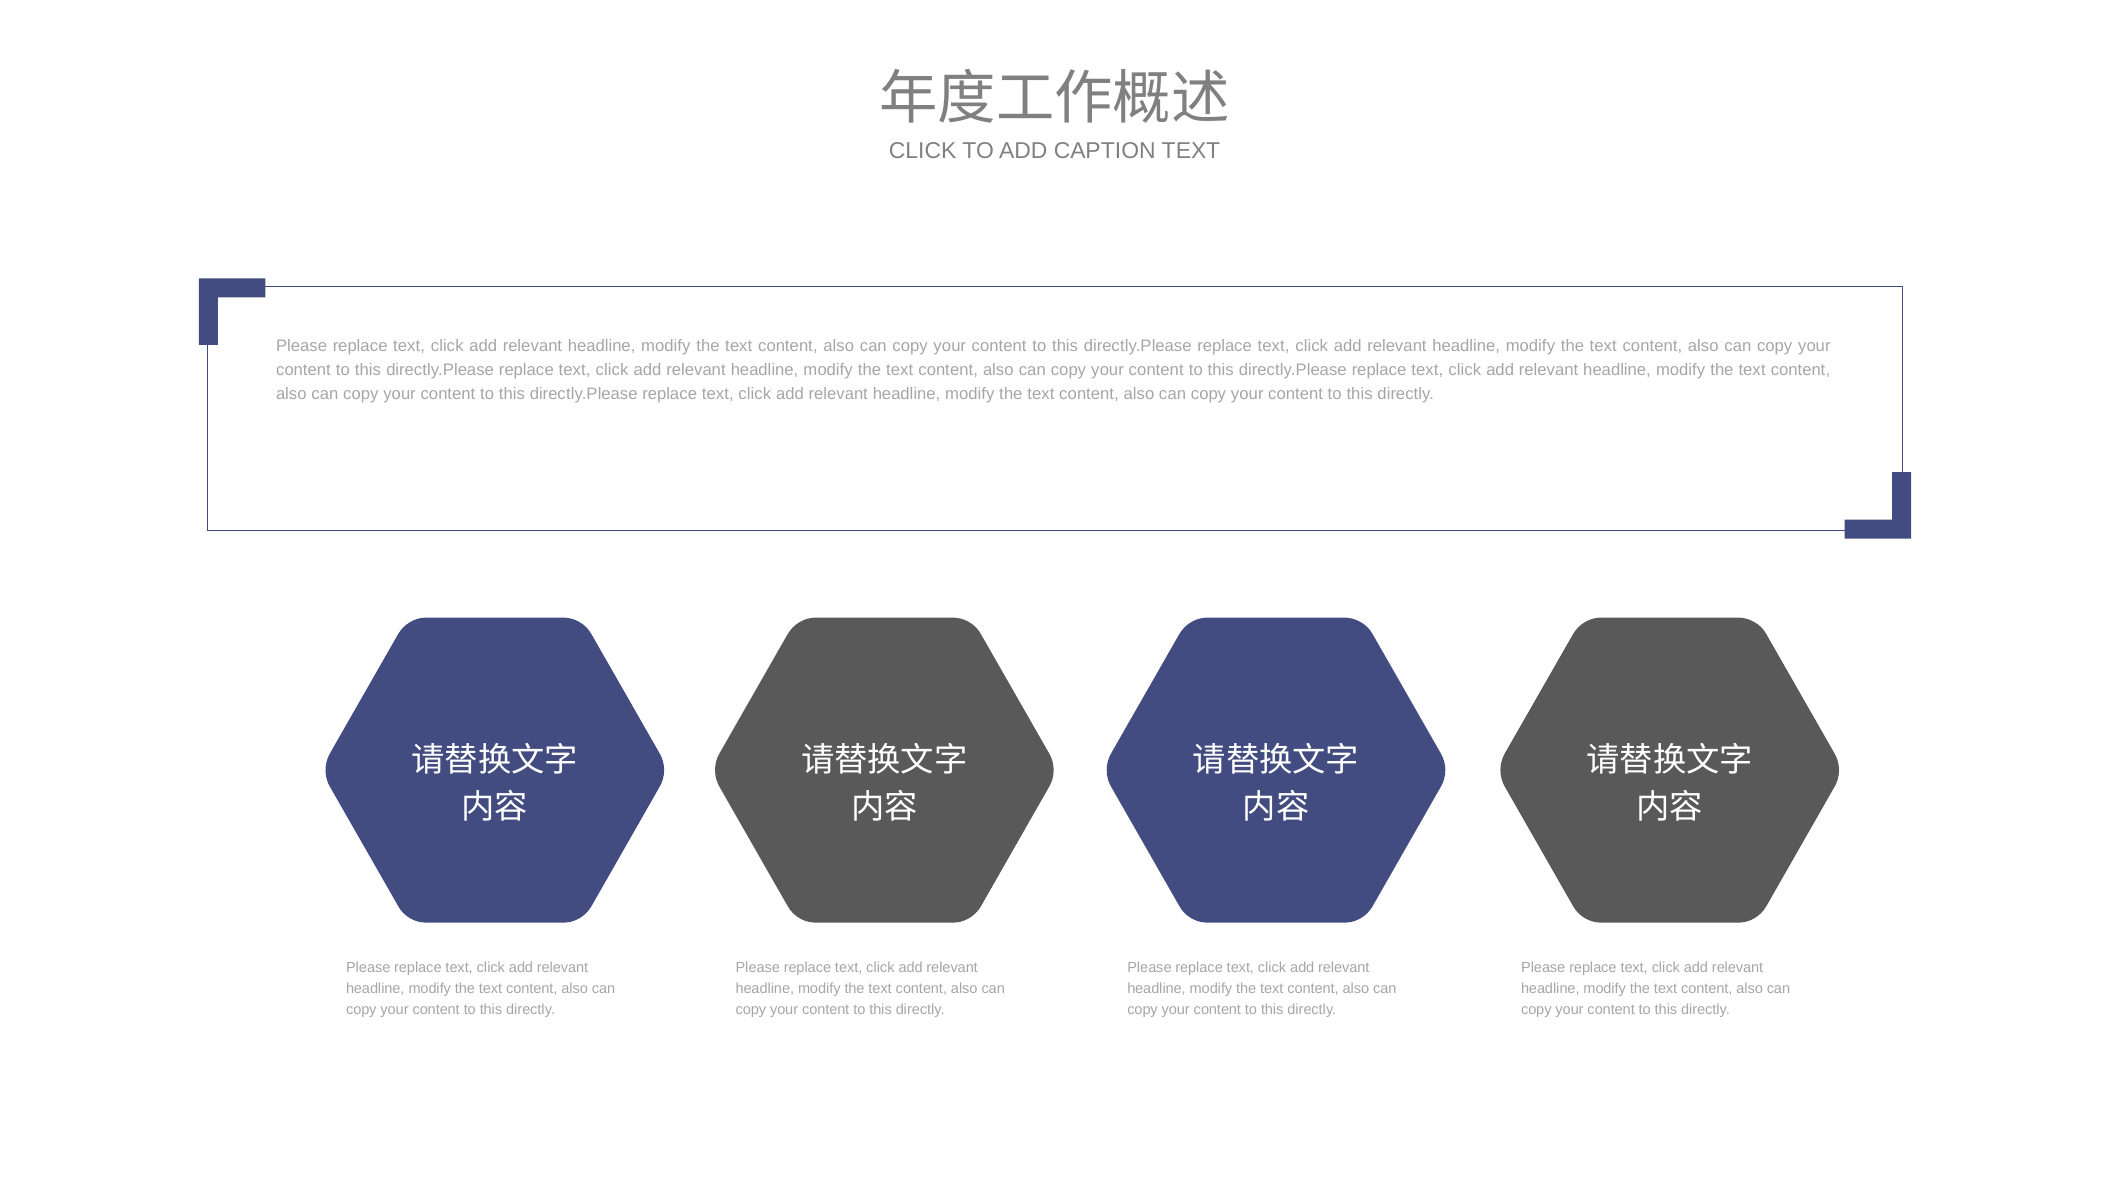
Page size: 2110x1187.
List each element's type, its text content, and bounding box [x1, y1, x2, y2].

text_box Please replace text, click add relevant headline, modify the text content, also can copy your content to this directly. [1112, 947, 1440, 1025]
text_box 请替换文字内容 [1181, 729, 1371, 826]
text_box Please replace text, click add relevant headline, modify the text content, also can copy your content to this directly. [331, 947, 659, 1025]
text_box [198, 277, 266, 346]
text_box 请替换文字内容 [1575, 729, 1765, 826]
text_box [206, 285, 1903, 532]
text_box Please replace text, click add relevant headline, modify the text content, also can copy your content to this directly. [1506, 947, 1834, 1025]
text_box 年度工作概述 [865, 60, 1245, 131]
text_box 请替换文字内容 [400, 729, 590, 826]
text_box [1106, 617, 1446, 923]
text_box [325, 617, 665, 923]
text_box 请替换文字内容 [789, 729, 979, 826]
text_box [1844, 471, 1912, 540]
text_box Please replace text, click add relevant headline, modify the text content, also can copy your content to this directly. [720, 947, 1048, 1025]
text_box [715, 617, 1054, 923]
text_box Please replace text, click add relevant headline, modify the text content, also can copy your content to this directly.Please replace text, click add relevant headline, modify the text content, also can copy your content to this directly.Please replace text, click add relevant headline, modify the text content, also can copy your content to this directly.Please replace text, click add relevant headline, modify the text content, also can copy your content to this directly.Please replace text, click add relevant headline, modify the text content, also can copy your content to this directly. [276, 330, 1834, 403]
text_box [1500, 617, 1840, 923]
text_box CLICK TO ADD CAPTION TEXT [865, 135, 1245, 163]
